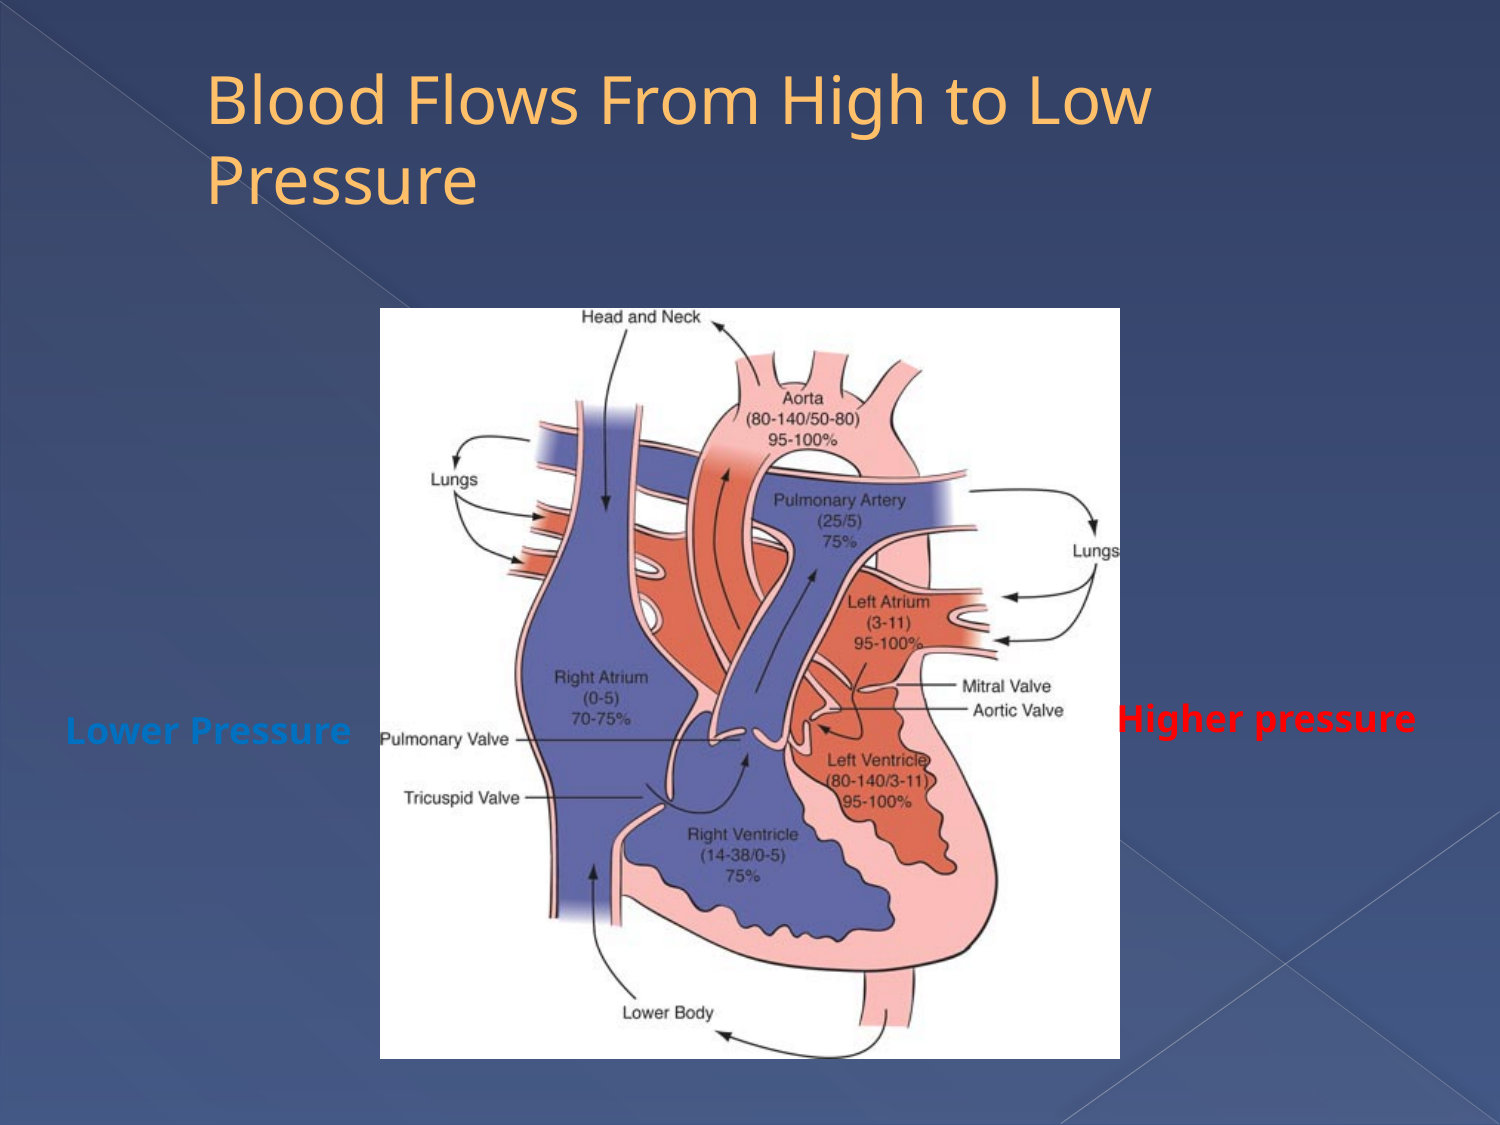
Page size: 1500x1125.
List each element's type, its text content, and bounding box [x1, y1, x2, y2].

title Blood Flows From High to Low Pressure [112, 50, 1388, 225]
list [380, 308, 1120, 1060]
text_box Lower Pressure [50, 699, 371, 760]
text_box Higher pressure [1123, 687, 1500, 748]
